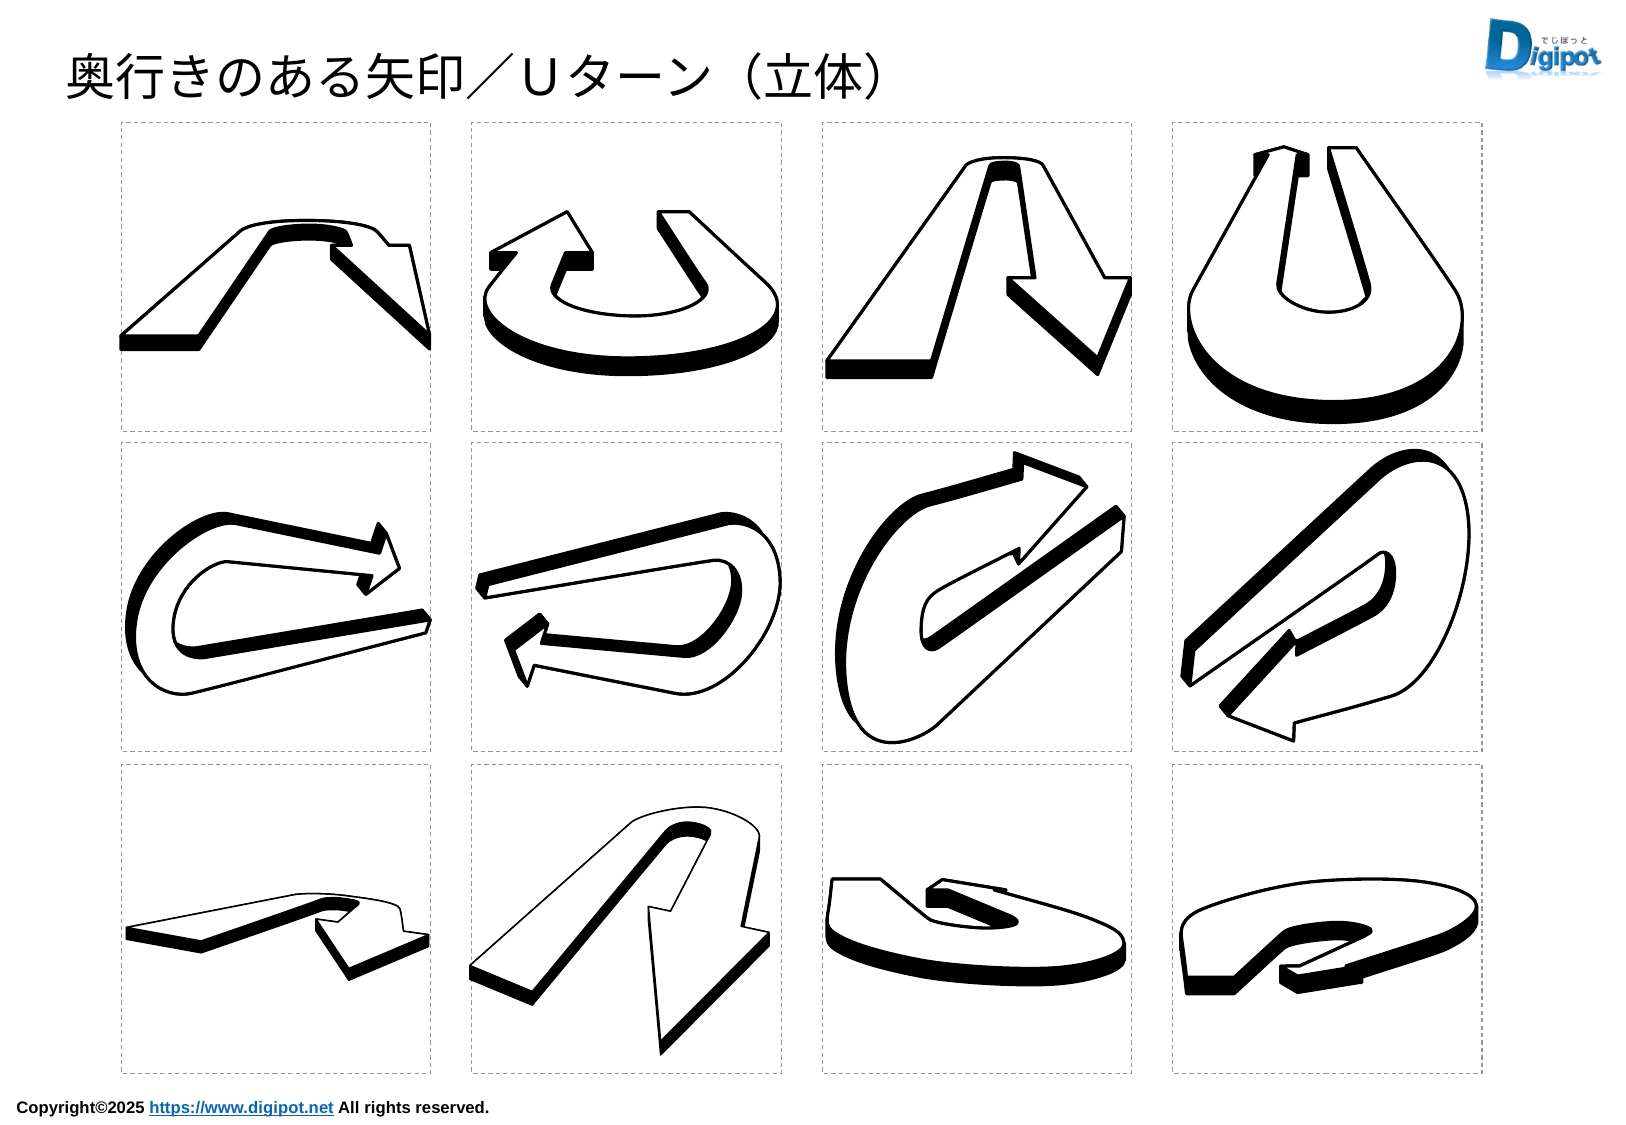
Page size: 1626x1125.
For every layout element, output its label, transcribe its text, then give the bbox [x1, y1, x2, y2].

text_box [836, 452, 1125, 743]
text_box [476, 513, 781, 695]
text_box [1180, 879, 1477, 994]
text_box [1181, 450, 1469, 741]
picture [1485, 18, 1602, 82]
text_box 奥行きのある矢印／Ｕターン（立体） [50, 38, 929, 113]
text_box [826, 157, 1131, 378]
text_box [469, 807, 769, 1055]
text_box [826, 879, 1125, 985]
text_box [126, 893, 429, 981]
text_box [120, 220, 430, 350]
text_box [126, 513, 431, 695]
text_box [1188, 146, 1463, 423]
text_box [484, 211, 778, 375]
